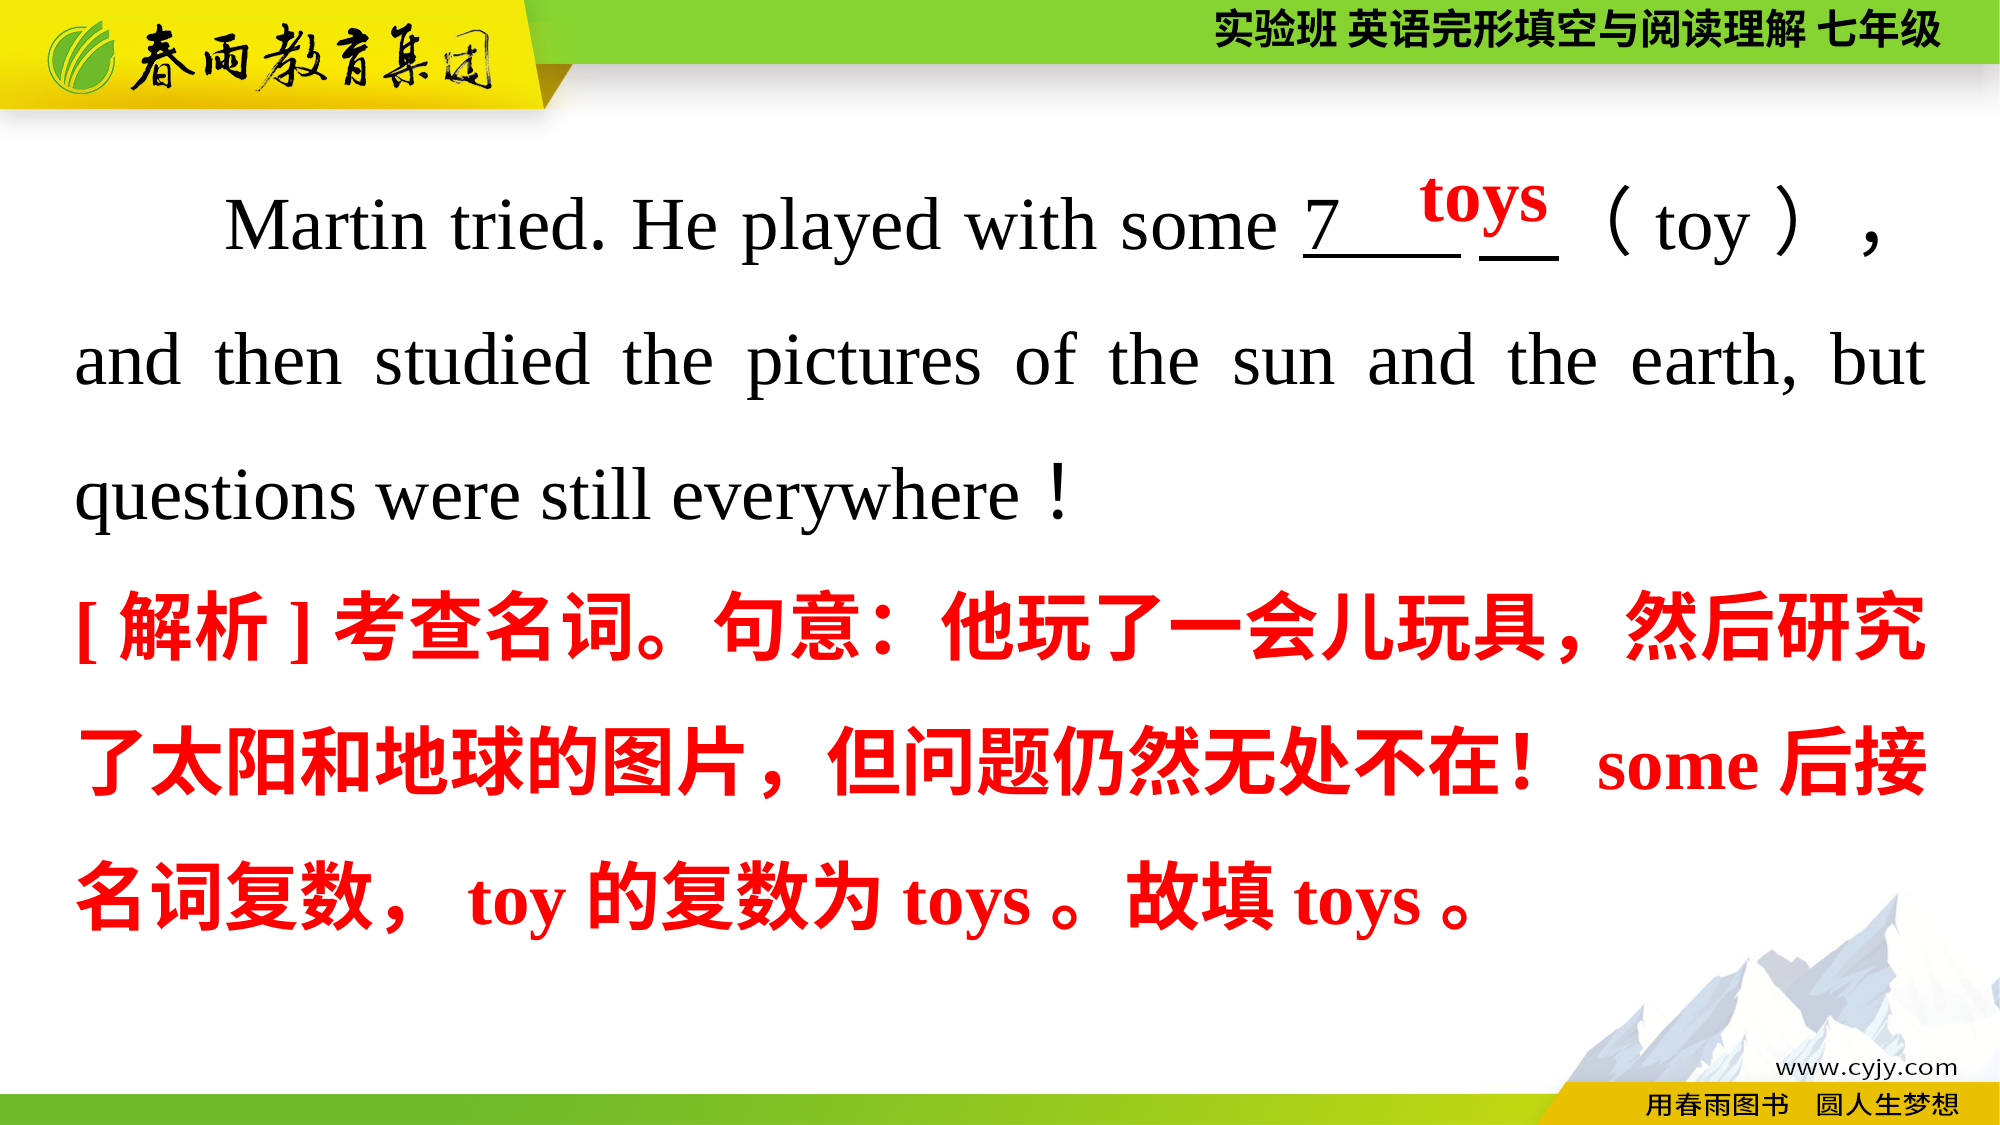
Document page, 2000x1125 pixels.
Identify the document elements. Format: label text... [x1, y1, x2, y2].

text_box toys [1405, 138, 1658, 244]
text_box [解析]考查名词。句意：他玩了一会儿玩具，然后研究了太阳和地球的图片，但问题仍然无处不在！some后接名词复数，toy的复数为toys。故填toys。 [59, 527, 1944, 947]
list Martin tried. He played with some 7 （toy）， and then studied the pictures of the sun and the earth, but questions were still everywhere！ [59, 122, 1944, 527]
picture [0, 0, 2000, 1125]
